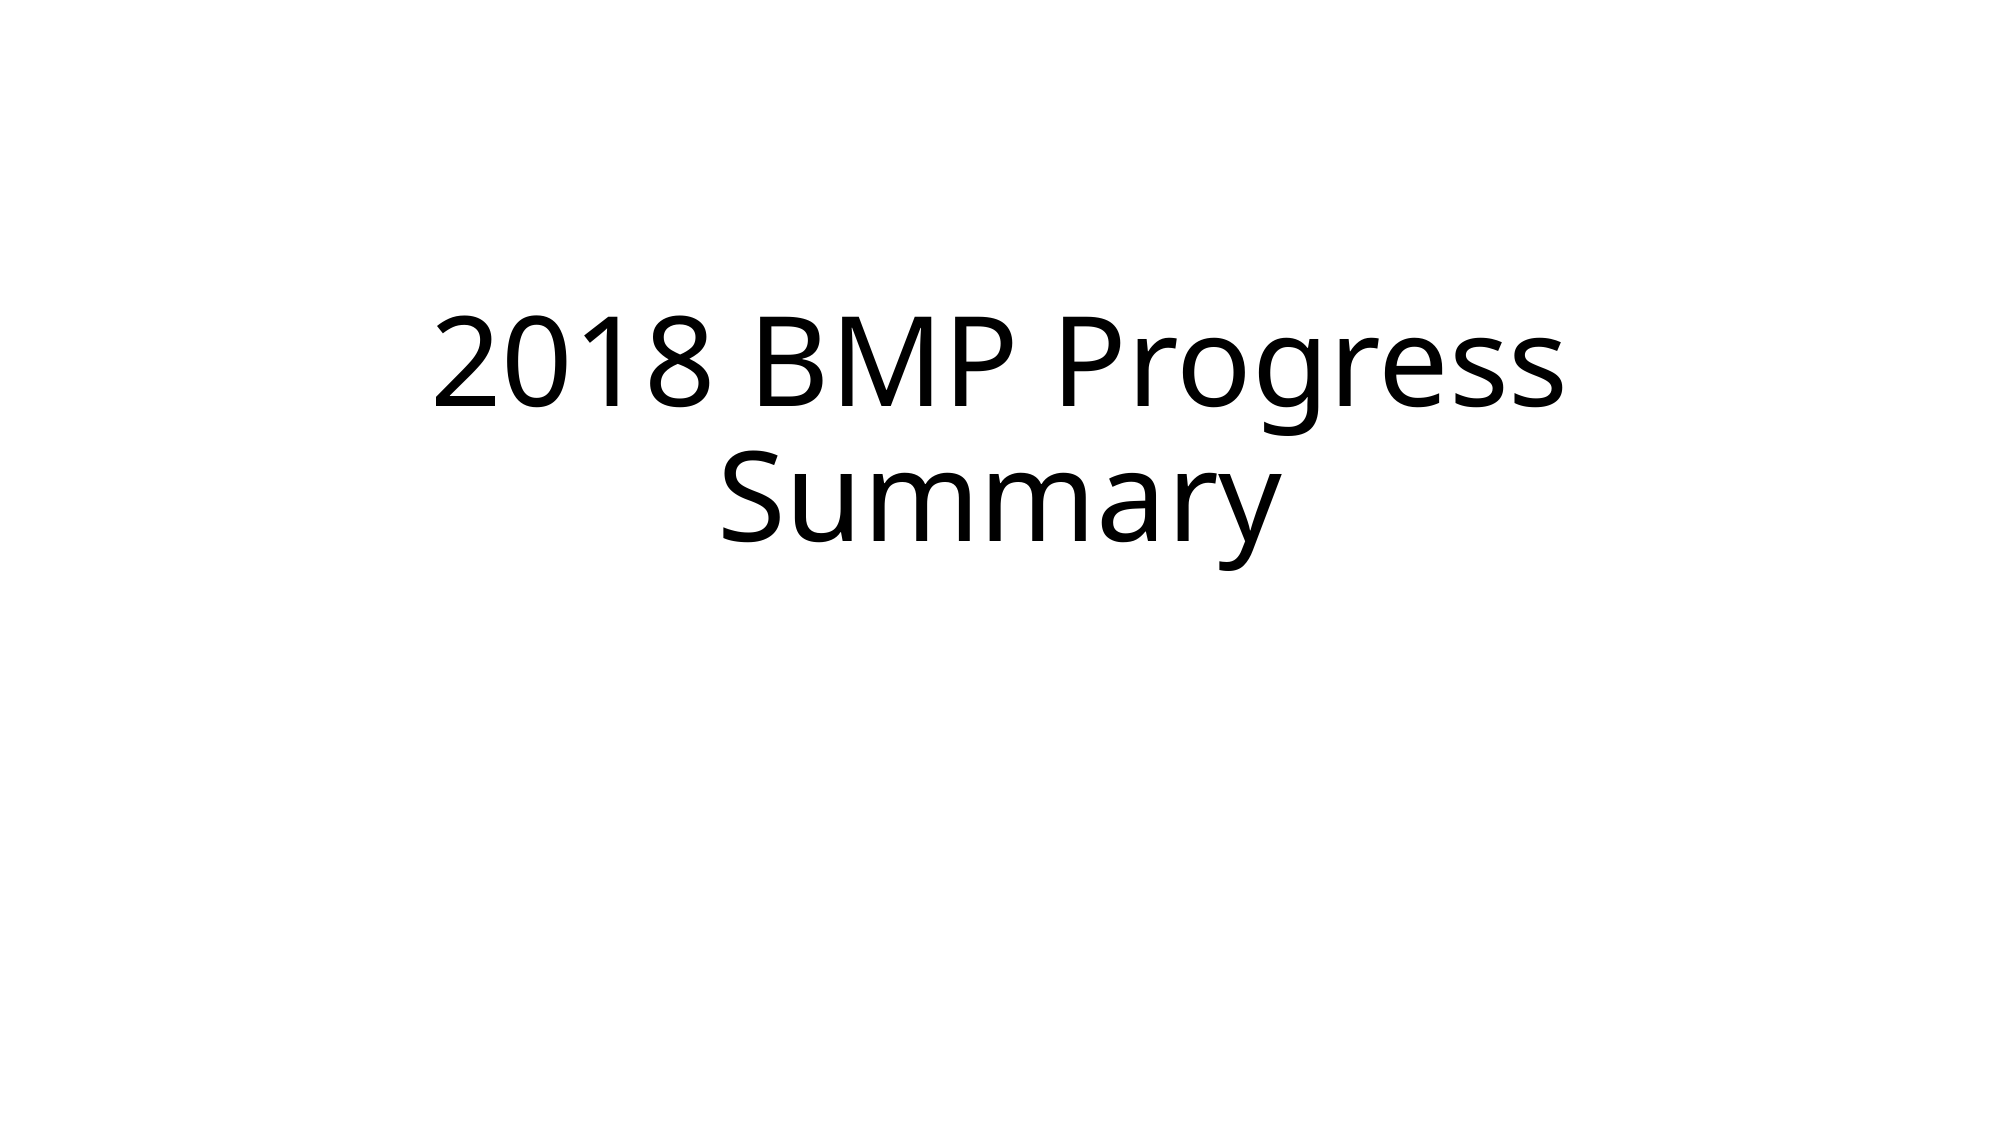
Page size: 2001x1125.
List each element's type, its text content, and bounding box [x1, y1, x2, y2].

title 2018 BMP Progress Summary [249, 184, 1750, 576]
